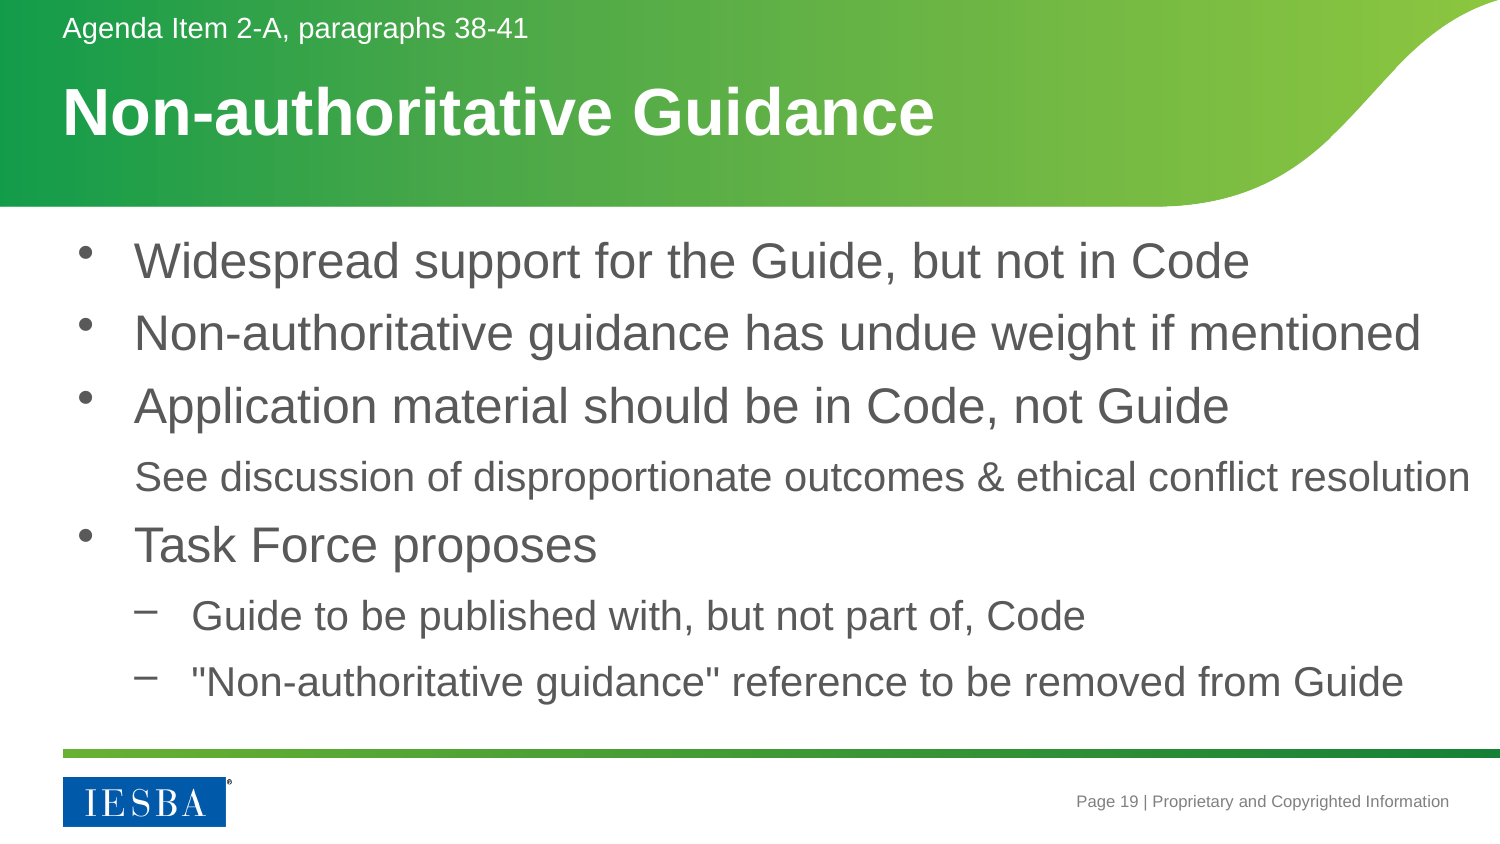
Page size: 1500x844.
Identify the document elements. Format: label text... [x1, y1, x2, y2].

picture [0, 0, 1500, 207]
picture [63, 777, 232, 827]
list Widespread support for the Guide, but not in Code Non-authoritative guidance has undue weight if mentioned Application material should be in Code, not Guide See discussion of disproportionate outcomes & ethical conflict resolution Task Force proposes Guide to be published with, but not part of, Code "Non-authoritative guidance" reference to be removed from Guide [62, 220, 1488, 724]
subtitle Agenda Item 2-A, paragraphs 38-41 [62, 9, 538, 35]
title Non-authoritative Guidance [62, 75, 1300, 142]
